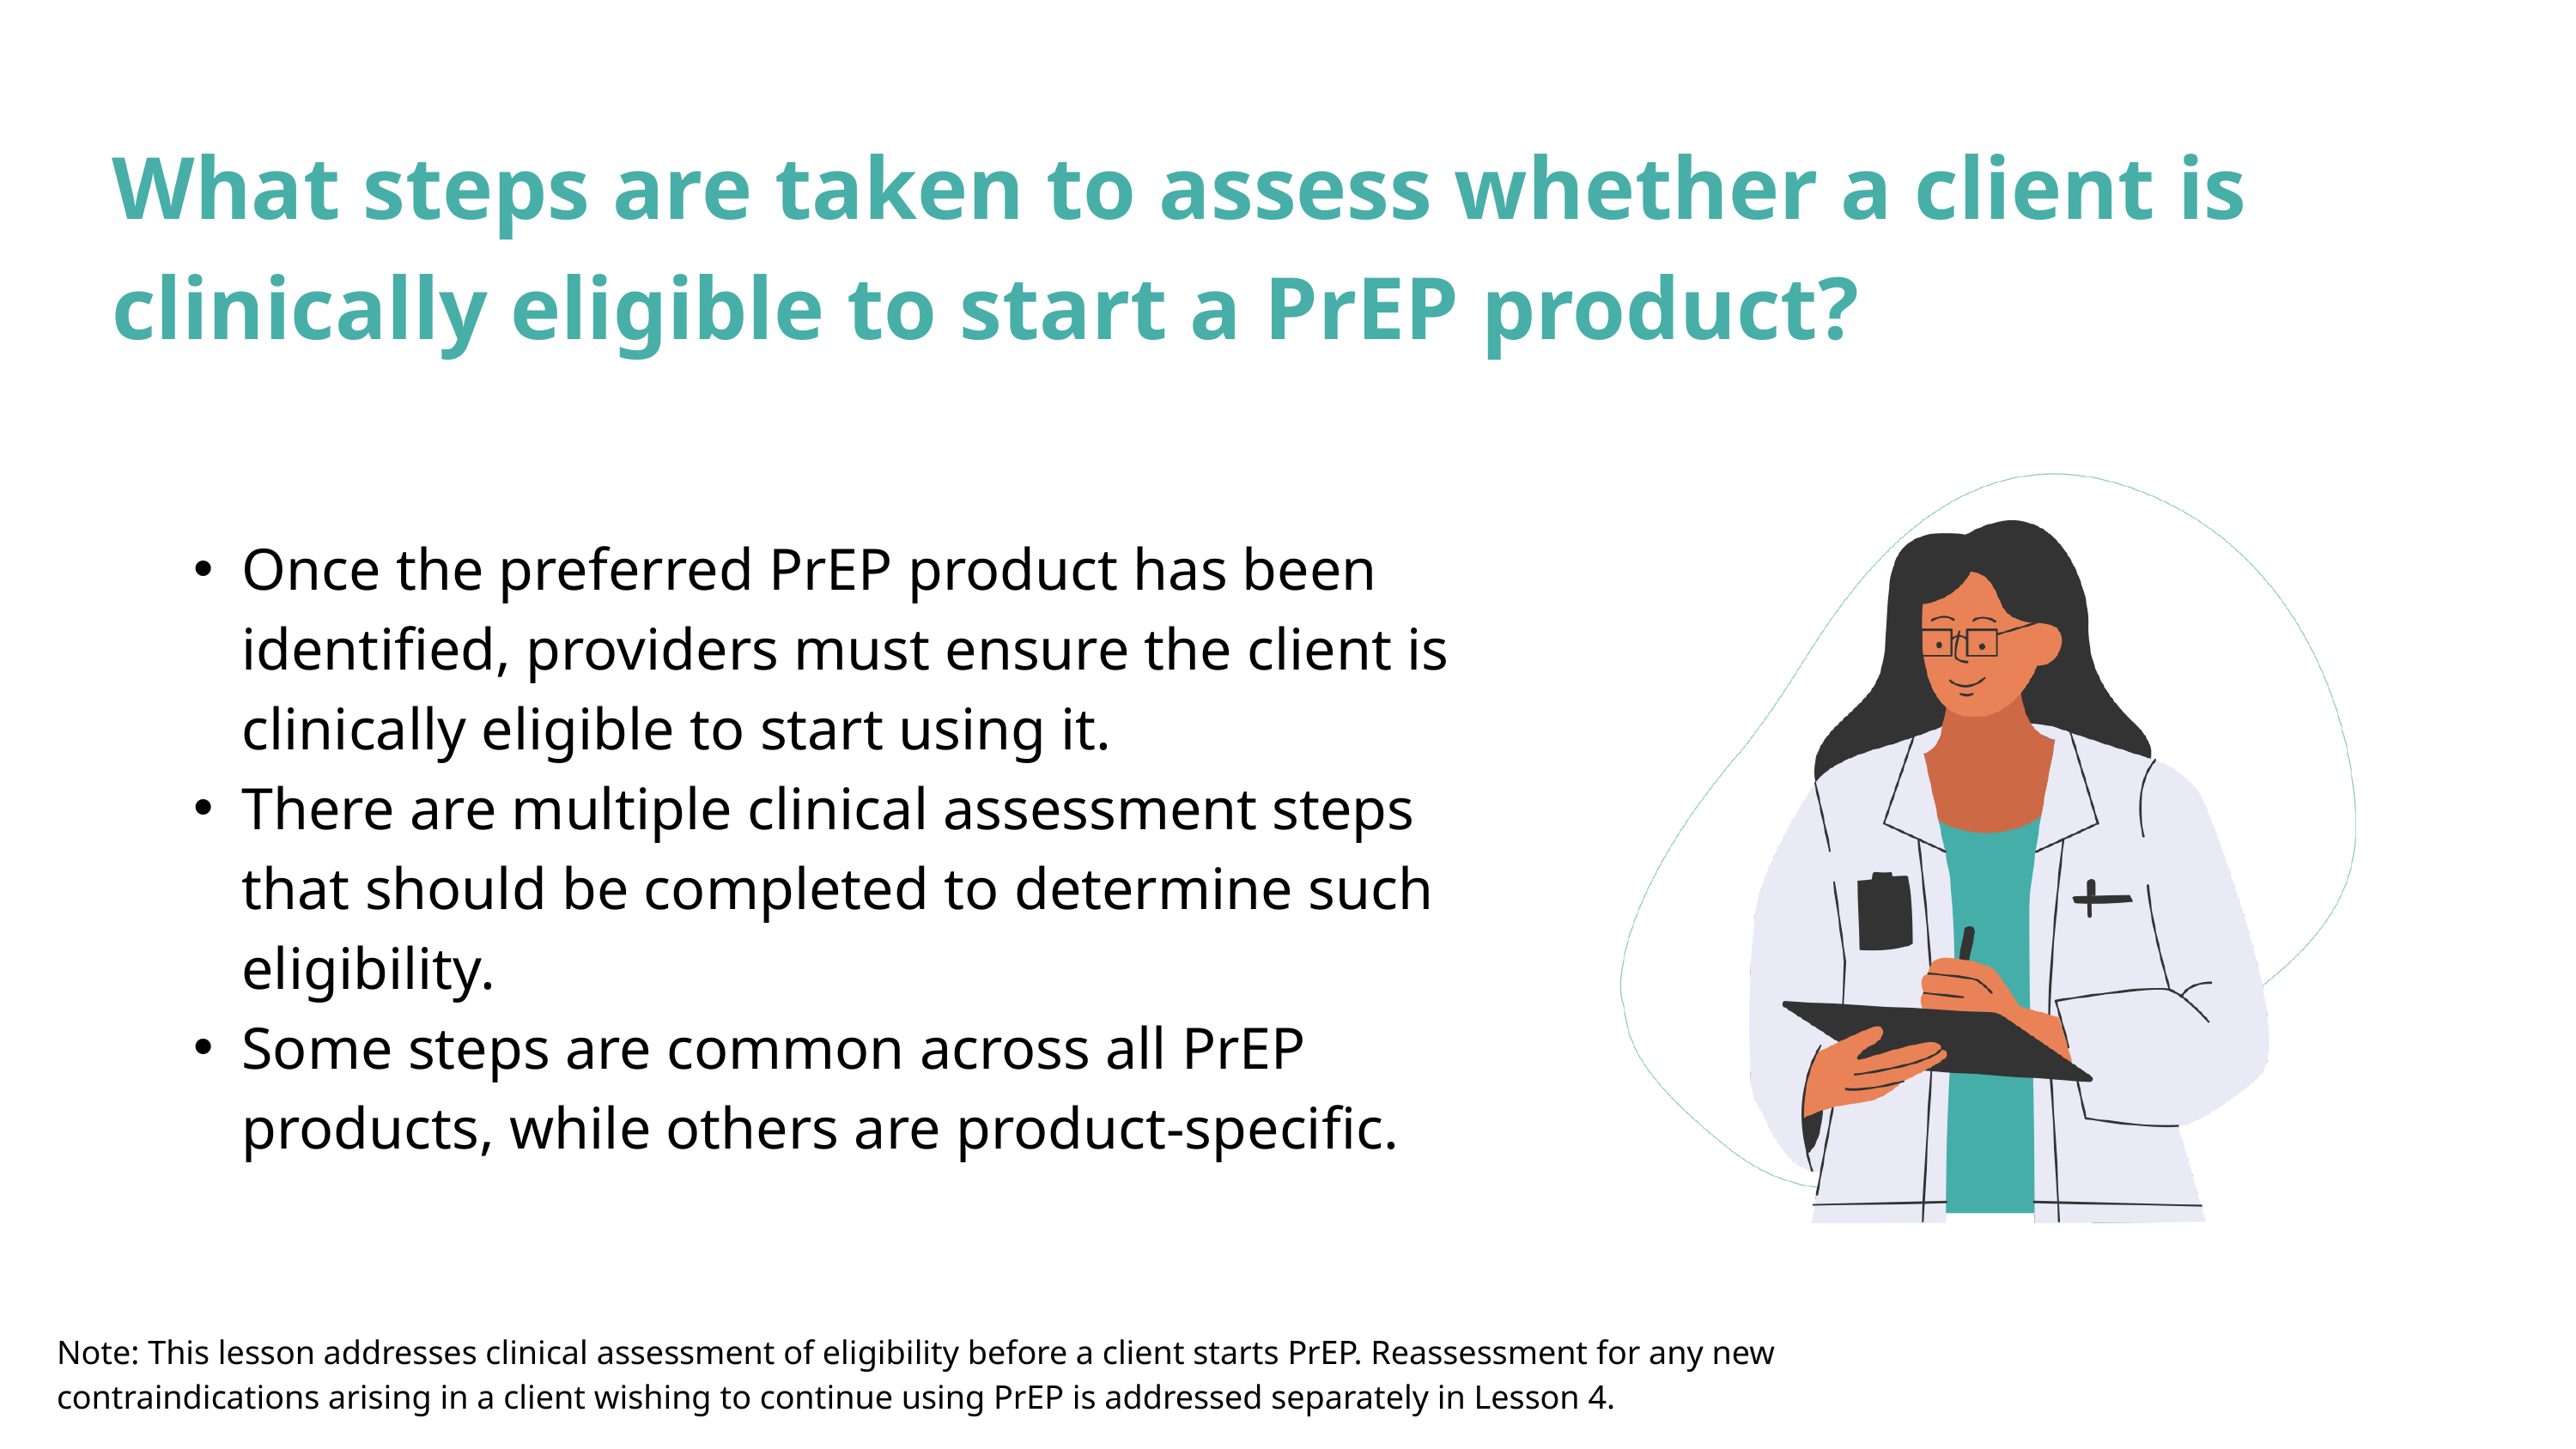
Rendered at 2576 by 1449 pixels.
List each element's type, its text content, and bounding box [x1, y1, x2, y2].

text_box Once the preferred PrEP product has been identified, providers must ensure the client is clinically eligible to start using it. There are multiple clinical assessment steps that should be completed to determine such eligibility. Some steps are common across all PrEP products, while others are product-specific. [144, 522, 1490, 1161]
text_box What steps are taken to assess whether a client is clinically eligible to start a PrEP product? [112, 116, 2295, 357]
text_box [1489, 440, 2487, 1223]
text_box Note: This lesson addresses clinical assessment of eligibility before a client starts PrEP. Reassessment for any new contraindications arising in a client wishing to continue using PrEP is addressed separately in Lesson 4. [57, 1325, 1776, 1416]
